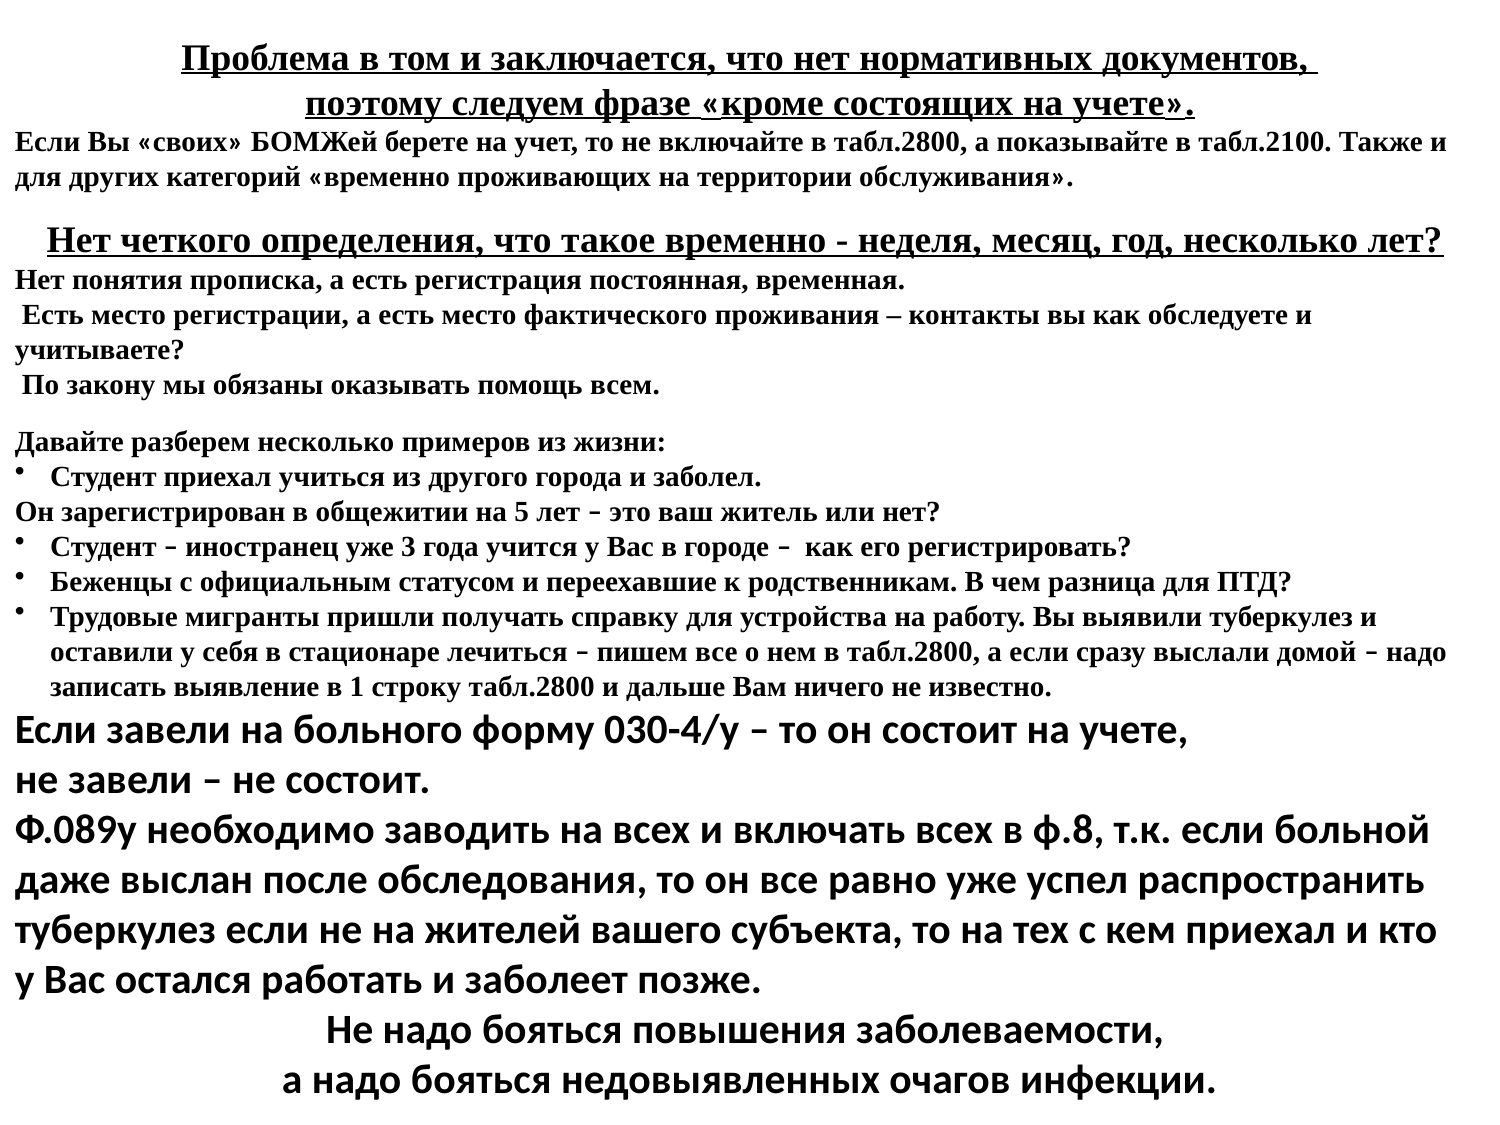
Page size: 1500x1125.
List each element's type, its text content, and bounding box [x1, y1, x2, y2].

text_box Проблема в том и заключается, что нет нормативных документов, поэтому следуем фразе «кроме состоящих на учете». Если Вы «своих» БОМЖей берете на учет, то не включайте в табл.2800, а показывайте в табл.2100. Также и для других категорий «временно проживающих на территории обслуживания». Нет четкого определения, что такое временно - неделя, месяц, год, несколько лет? Нет понятия прописка, а есть регистрация постоянная, временная. Есть место регистрации, а есть место фактического проживания – контакты вы как обследуете и учитываете? По закону мы обязаны оказывать помощь всем. Давайте разберем несколько примеров из жизни: Студент приехал учиться из другого города и заболел. Он зарегистрирован в общежитии на 5 лет – это ваш житель или нет? Студент – иностранец уже 3 года учится у Вас в городе – как его регистрировать? Беженцы с официальным статусом и переехавшие к родственникам. В чем разница для ПТД? Трудовые мигранты пришли получать справку для устройства на работу. Вы выявили туберкулез и оставили у себя в стационаре лечиться – пишем все о нем в табл.2800, а если сразу выслали домой – надо записать выявление в 1 строку табл.2800 и дальше Вам ничего не известно. Если завели на больного форму 030-4/у – то он состоит на учете, не завели – не состоит. Ф.089у необходимо заводить на всех и включать всех в ф.8, т.к. если больной даже выслан после обследования, то он все равно уже успел распространить туберкулез если не на жителей вашего субъекта, то на тех с кем приехал и кто у Вас остался работать и заболеет позже. Не надо бояться повышения заболеваемости, а надо бояться недовыявленных очагов инфекции. [0, 25, 1500, 1110]
